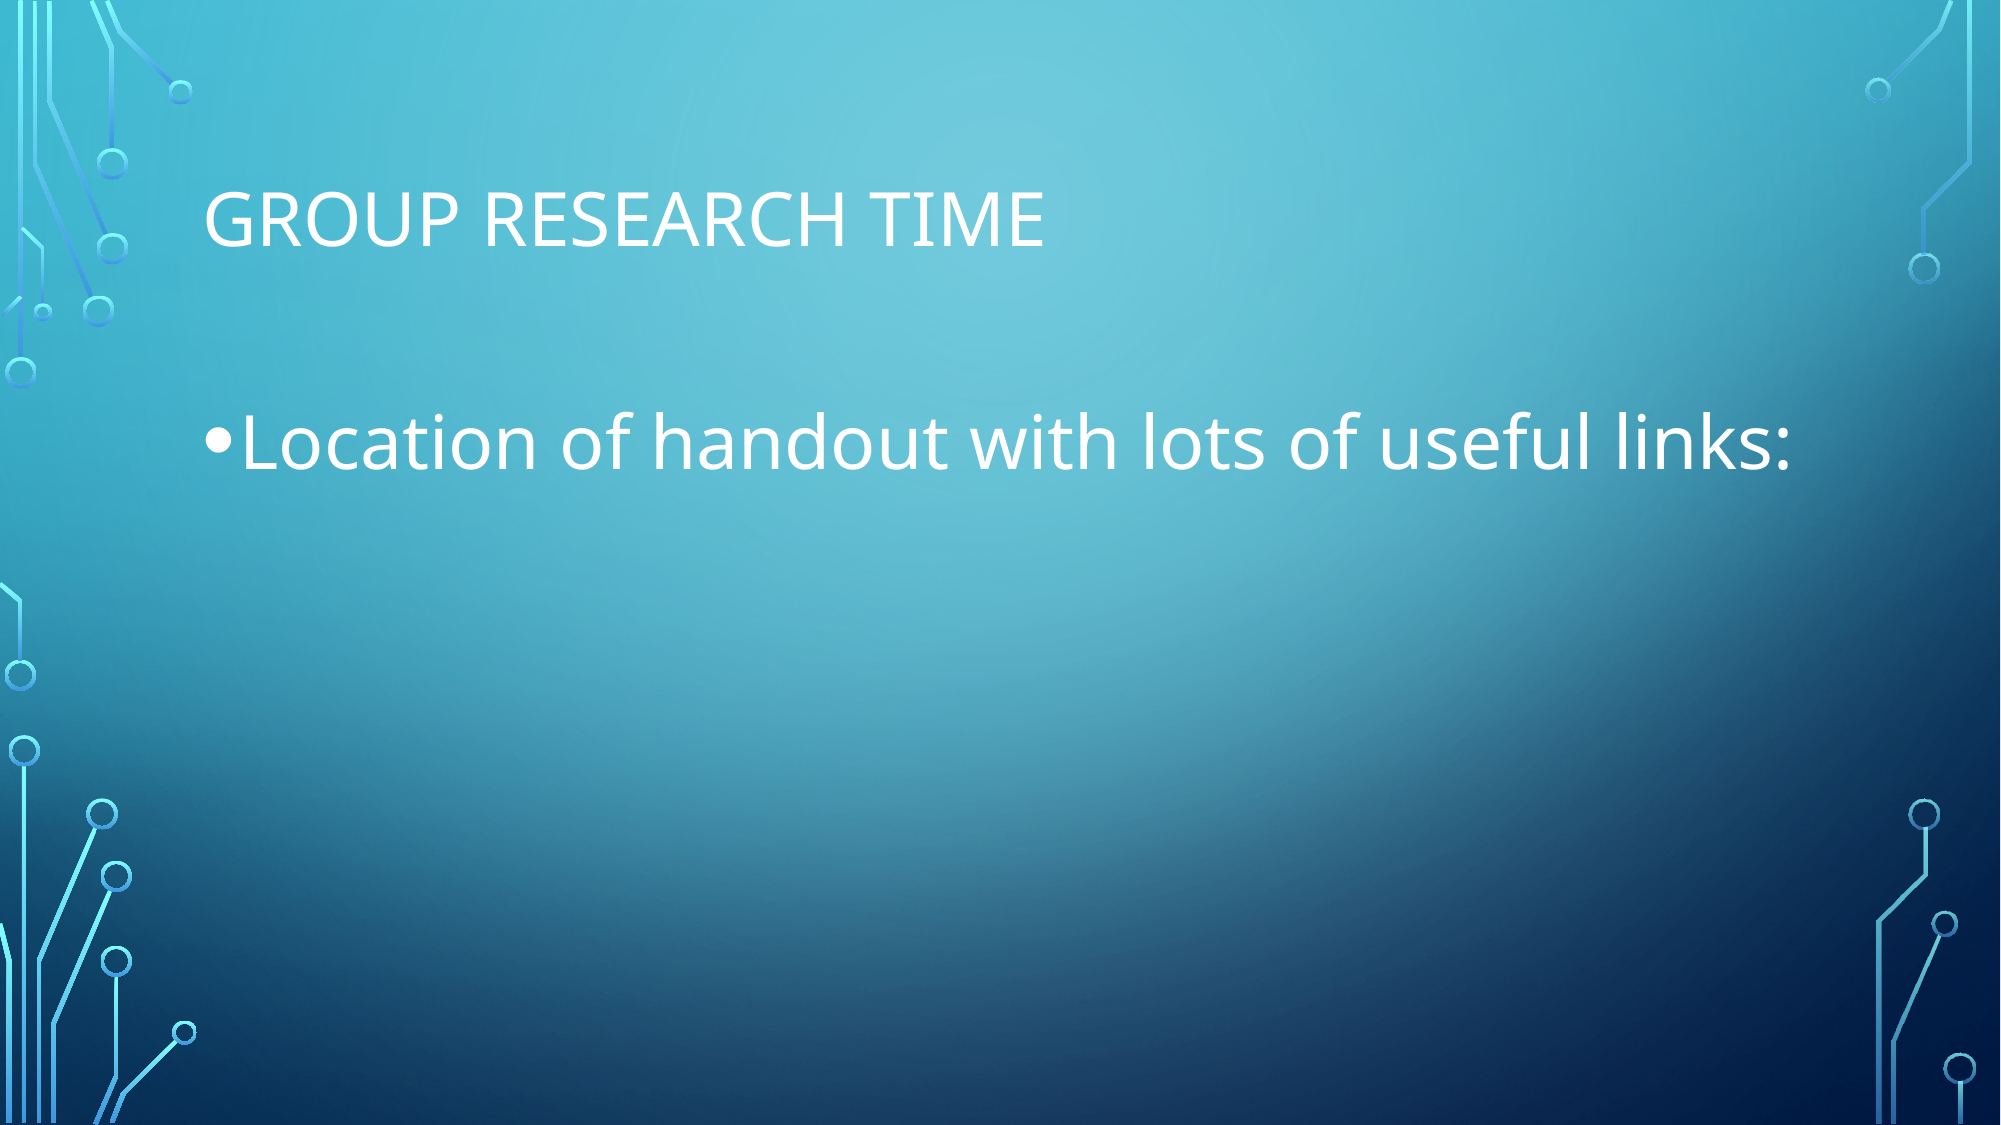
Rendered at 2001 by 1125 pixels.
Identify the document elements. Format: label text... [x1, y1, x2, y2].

list Location of handout with lots of useful links: [187, 369, 1813, 950]
title Group research time [187, 101, 1813, 344]
